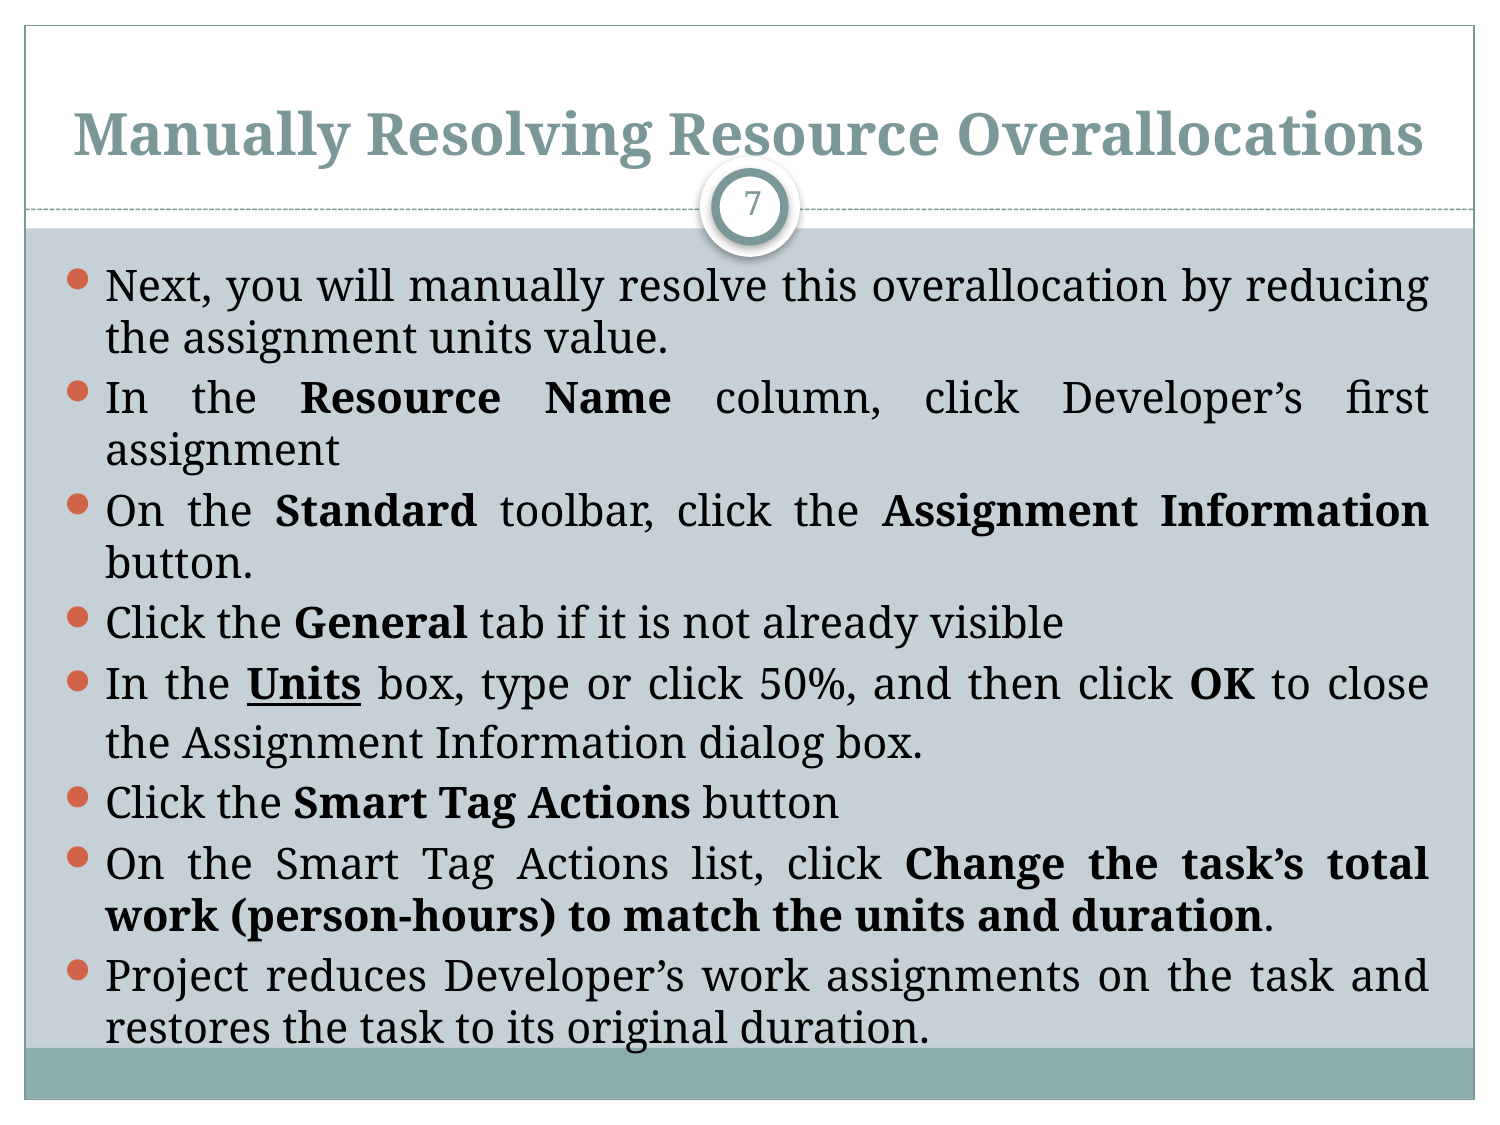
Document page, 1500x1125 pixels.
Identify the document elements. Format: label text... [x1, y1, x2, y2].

slide_number 7 [715, 168, 791, 241]
list Next, you will manually resolve this overallocation by reducing the assignment units value. In the Resource Name column, click Developer’s first assignment On the Standard toolbar, click the Assignment Information button. Click the General tab if it is not already visible In the Units box, type or click 50%, and then click OK to close the Assignment Information dialog box. Click the Smart Tag Actions button On the Smart Tag Actions list, click Change the task’s total work (person-hours) to match the units and duration. Project reduces Developer’s work assignments on the task and restores the task to its original duration. [49, 250, 1445, 1063]
title Manually Resolving Resource Overallocations [50, 24, 1450, 175]
